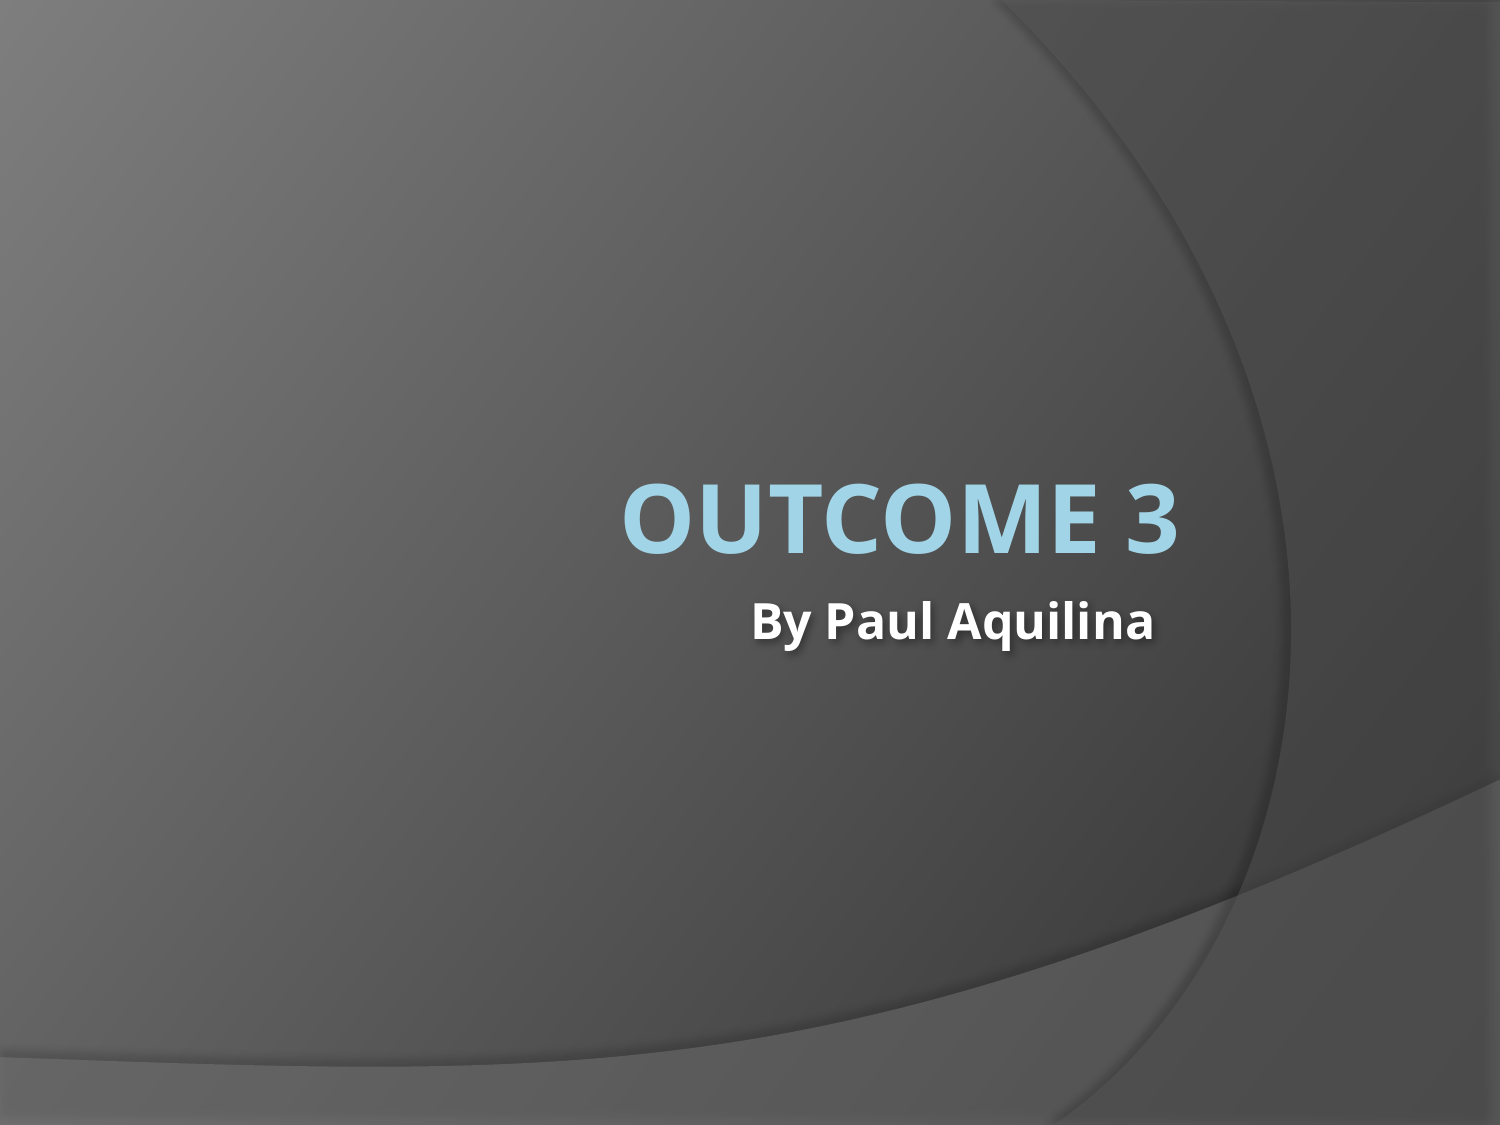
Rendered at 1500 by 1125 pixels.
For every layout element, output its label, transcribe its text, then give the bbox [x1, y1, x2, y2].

subtitle By Paul Aquilina [99, 362, 1163, 650]
title Outcome 3 [125, 450, 1188, 828]
